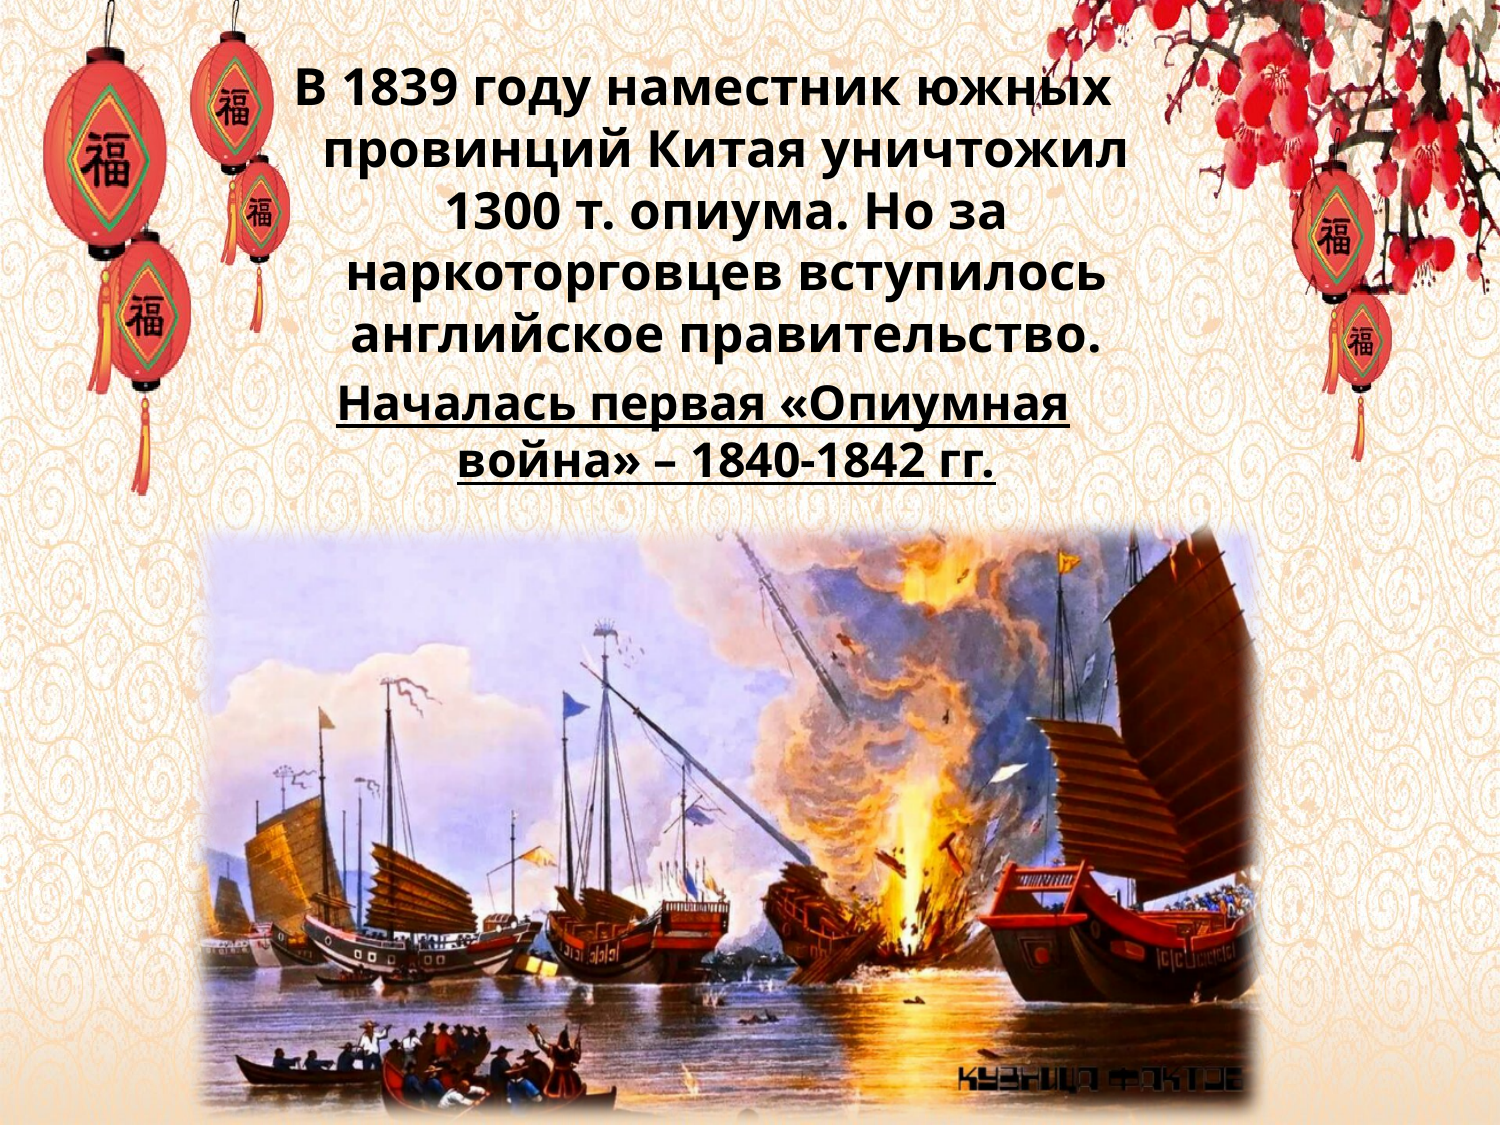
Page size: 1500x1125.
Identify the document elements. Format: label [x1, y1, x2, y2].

list [0, 0, 1500, 1125]
picture [187, 515, 1270, 1125]
